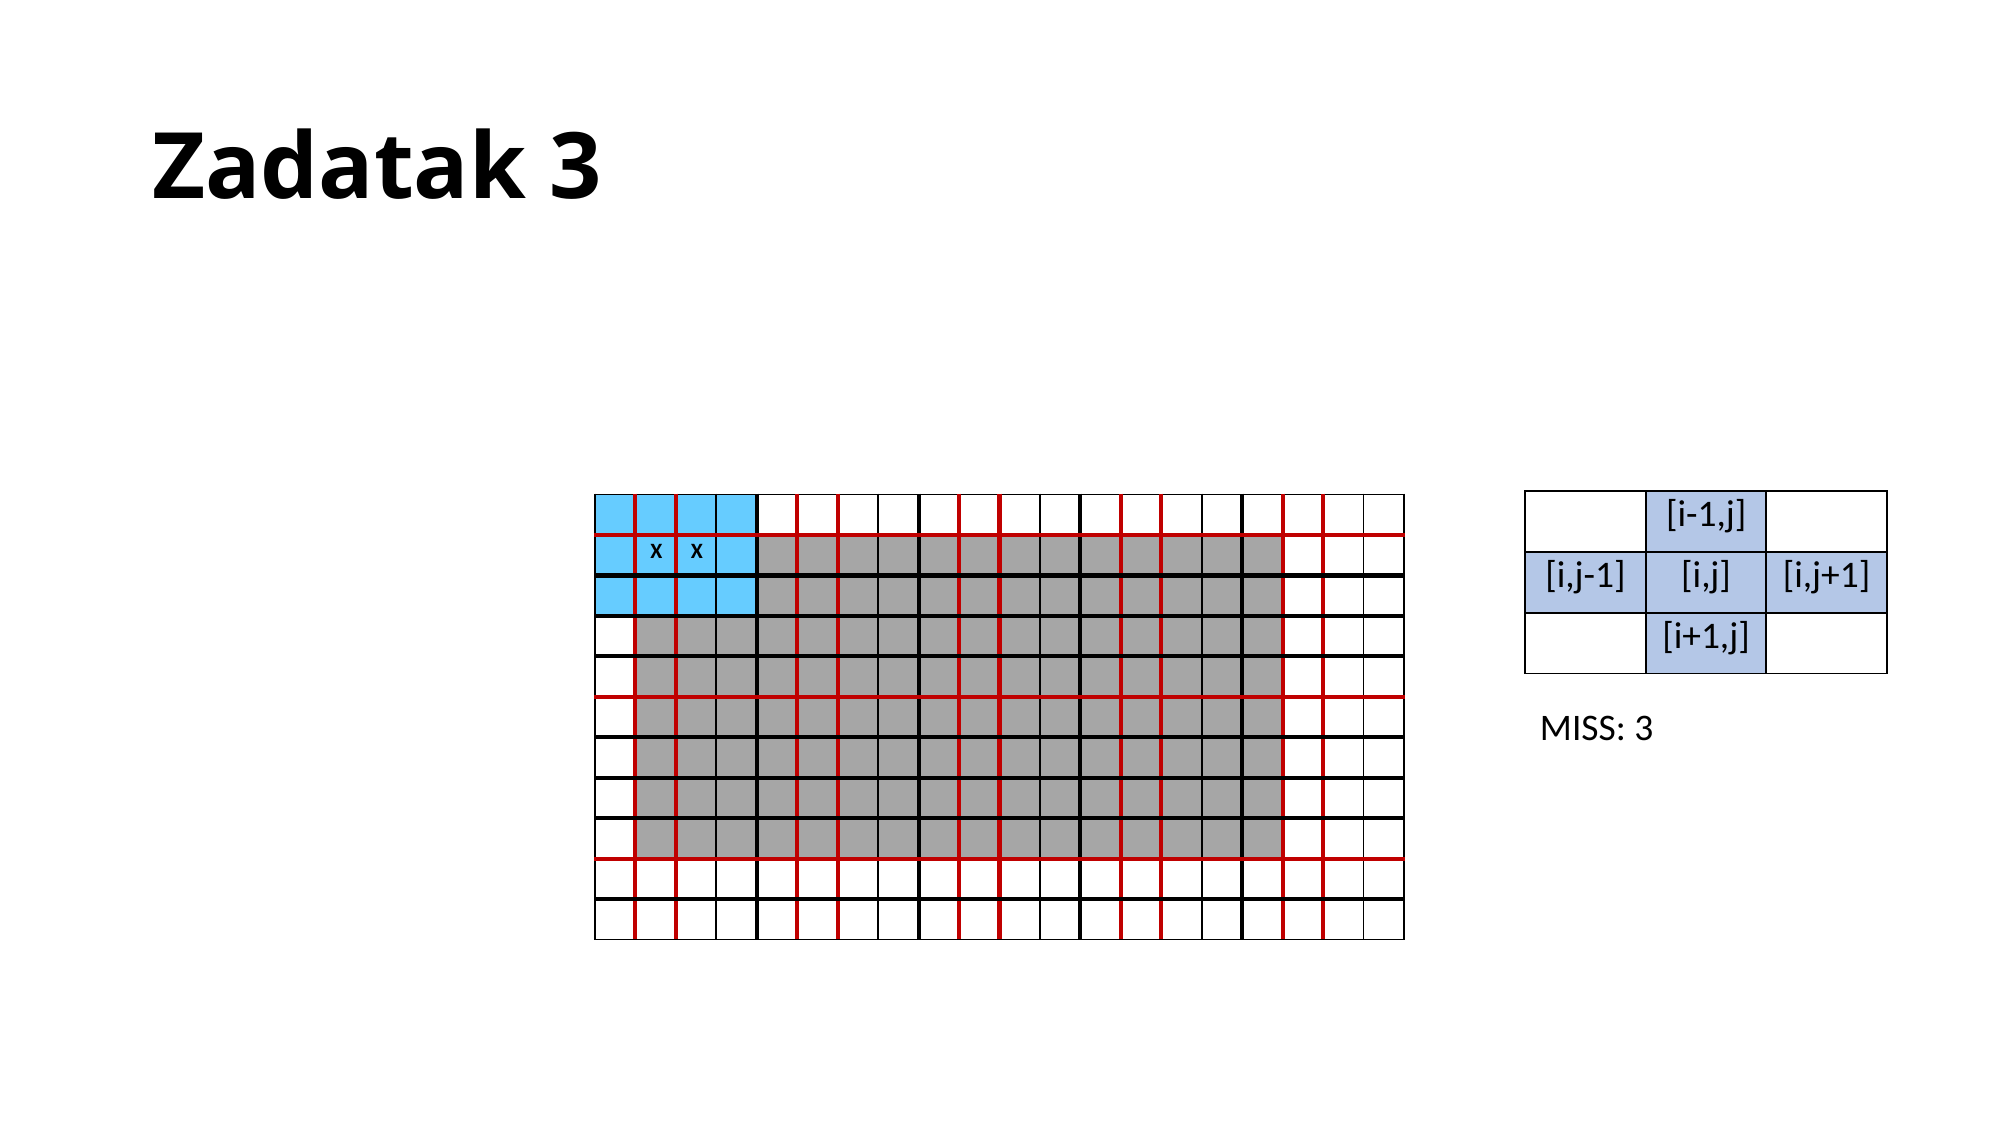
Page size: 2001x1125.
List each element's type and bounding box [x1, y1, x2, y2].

table_cell [1364, 618, 1403, 654]
table_cell [596, 820, 633, 857]
table_cell [921, 820, 957, 857]
table_cell [921, 699, 957, 735]
table_cell [717, 739, 755, 776]
table_cell [596, 658, 633, 695]
table_cell [678, 780, 715, 816]
table_cell [1082, 901, 1119, 939]
table_header [1041, 495, 1078, 533]
table_cell [921, 780, 957, 816]
table_header [840, 495, 877, 533]
table_cell [637, 618, 674, 654]
table_cell [1325, 618, 1363, 654]
table_cell [1123, 699, 1159, 735]
table_cell [1163, 699, 1201, 735]
table_cell [1364, 658, 1403, 695]
table_cell [1002, 901, 1039, 939]
table_header [799, 495, 836, 533]
table_cell [1203, 537, 1240, 573]
table_cell [1203, 578, 1240, 614]
table_cell [1244, 578, 1281, 614]
table_cell [759, 820, 795, 857]
table_cell [1123, 658, 1159, 695]
table_cell [759, 699, 795, 735]
table_cell [717, 780, 755, 816]
table_cell [961, 820, 997, 857]
table_cell [1082, 618, 1119, 654]
table_cell [1285, 578, 1321, 614]
table_cell [1325, 739, 1363, 776]
table_cell [1203, 699, 1240, 735]
table_cell [1123, 861, 1159, 897]
table_header [1244, 495, 1281, 533]
table_cell [1203, 861, 1240, 897]
table_cell [1163, 739, 1201, 776]
table_cell [879, 820, 917, 857]
table_cell [759, 739, 795, 776]
table_cell [1082, 861, 1119, 897]
table_cell [637, 820, 674, 857]
table_cell [759, 537, 795, 573]
table_cell [921, 739, 957, 776]
table_cell [717, 861, 755, 897]
table_header [1526, 492, 1645, 551]
table_cell [1082, 658, 1119, 695]
table_cell [961, 739, 997, 776]
table_cell [1041, 578, 1078, 614]
table_cell [678, 537, 715, 573]
table_cell [717, 901, 755, 939]
table_cell [1285, 780, 1321, 816]
table_cell [1041, 537, 1078, 573]
table_cell [1285, 537, 1321, 573]
table_cell [1325, 578, 1363, 614]
table_cell [879, 537, 917, 573]
table_header [1767, 492, 1886, 551]
table_cell [1041, 861, 1078, 897]
table_cell [840, 820, 877, 857]
table_cell [1002, 578, 1039, 614]
text_box [1525, 695, 1887, 755]
table_cell [879, 861, 917, 897]
table_cell [717, 618, 755, 654]
table_cell [961, 658, 997, 695]
table_header [1123, 495, 1159, 533]
table_cell [1203, 618, 1240, 654]
table_cell [1041, 820, 1078, 857]
table_cell [1082, 820, 1119, 857]
table_cell [637, 537, 674, 573]
table_cell [840, 780, 877, 816]
table_cell [879, 739, 917, 776]
table_cell [799, 618, 836, 654]
table_cell [961, 578, 997, 614]
table_cell [717, 699, 755, 735]
table_cell [799, 578, 836, 614]
table_cell [1203, 820, 1240, 857]
table_cell [717, 537, 755, 573]
table_cell [1163, 658, 1201, 695]
table_cell [879, 658, 917, 695]
table_cell [1244, 658, 1281, 695]
table_cell [1082, 537, 1119, 573]
table_cell [1244, 739, 1281, 776]
table_header [1364, 495, 1403, 533]
table_header [1647, 492, 1765, 551]
table_cell [921, 578, 957, 614]
table_cell [961, 780, 997, 816]
table_cell [678, 901, 715, 939]
table_header [717, 495, 755, 533]
table_cell [1163, 861, 1201, 897]
table_cell [1364, 820, 1403, 857]
table_cell [759, 618, 795, 654]
table_cell [1041, 699, 1078, 735]
table_cell [1364, 861, 1403, 897]
table_cell [1002, 739, 1039, 776]
table_cell [1526, 553, 1645, 612]
table_cell [1325, 820, 1363, 857]
table_cell [678, 861, 715, 897]
table_cell [596, 699, 633, 735]
table_header [1285, 495, 1321, 533]
table_cell [1364, 699, 1403, 735]
table_cell [759, 780, 795, 816]
table_cell [1647, 553, 1765, 612]
table_cell [1244, 699, 1281, 735]
table_cell [840, 739, 877, 776]
table_cell [799, 820, 836, 857]
table_cell [637, 901, 674, 939]
table_cell [921, 658, 957, 695]
table_cell [1285, 861, 1321, 897]
table_cell [1325, 780, 1363, 816]
table_cell [1163, 537, 1201, 573]
table_cell [1244, 861, 1281, 897]
table_header [678, 495, 715, 533]
table_cell [1002, 699, 1039, 735]
table_cell [1767, 614, 1886, 673]
table_cell [596, 537, 633, 573]
table_cell [799, 780, 836, 816]
table_cell [759, 658, 795, 695]
table_cell [799, 658, 836, 695]
table_cell [840, 658, 877, 695]
table_cell [596, 780, 633, 816]
table_cell [637, 658, 674, 695]
table_cell [840, 901, 877, 939]
table_header [921, 495, 957, 533]
table_cell [637, 699, 674, 735]
table_cell [1002, 820, 1039, 857]
table_cell [717, 578, 755, 614]
table_header [1163, 495, 1201, 533]
table_cell [1123, 780, 1159, 816]
table_cell [1285, 618, 1321, 654]
table_cell [961, 699, 997, 735]
table_cell [1082, 780, 1119, 816]
table_cell [1123, 901, 1159, 939]
table_cell [799, 739, 836, 776]
table_cell [1041, 901, 1078, 939]
table_cell [1325, 658, 1363, 695]
table_cell [1203, 780, 1240, 816]
table_cell [921, 537, 957, 573]
table_cell [678, 658, 715, 695]
table_cell [1203, 901, 1240, 939]
table_cell [596, 861, 633, 897]
table_header [759, 495, 795, 533]
table_cell [840, 537, 877, 573]
table_cell [879, 780, 917, 816]
table_cell [1203, 658, 1240, 695]
table_cell [678, 699, 715, 735]
table_cell [921, 618, 957, 654]
table_cell [961, 901, 997, 939]
table_cell [799, 537, 836, 573]
table_cell [678, 820, 715, 857]
table_cell [1285, 820, 1321, 857]
table_cell [840, 699, 877, 735]
table_cell [596, 901, 633, 939]
table_cell [717, 658, 755, 695]
table_cell [1325, 699, 1363, 735]
table_cell [1002, 780, 1039, 816]
table_cell [1082, 699, 1119, 735]
table_cell [879, 578, 917, 614]
table_cell [1123, 739, 1159, 776]
table_cell [1325, 861, 1363, 897]
table_cell [840, 861, 877, 897]
table_cell [840, 578, 877, 614]
table_cell [1002, 658, 1039, 695]
table_cell [1163, 901, 1201, 939]
table_header [1203, 495, 1240, 533]
table_cell [678, 739, 715, 776]
table_cell [1041, 739, 1078, 776]
table_cell [1285, 658, 1321, 695]
table_header [596, 495, 633, 533]
table_cell [799, 901, 836, 939]
table_cell [596, 739, 633, 776]
table_cell [1082, 578, 1119, 614]
table_cell [1123, 618, 1159, 654]
table_cell [596, 578, 633, 614]
title [137, 59, 1863, 278]
table_header [879, 495, 917, 533]
table_cell [678, 618, 715, 654]
table_cell [879, 901, 917, 939]
table_cell [1002, 618, 1039, 654]
table_cell [1244, 901, 1281, 939]
table_cell [1285, 901, 1321, 939]
table_cell [637, 780, 674, 816]
table_cell [1244, 780, 1281, 816]
table_cell [1203, 739, 1240, 776]
table_cell [637, 739, 674, 776]
table_cell [1041, 780, 1078, 816]
table_header [1002, 495, 1039, 533]
table_cell [678, 578, 715, 614]
table_cell [1285, 699, 1321, 735]
table_cell [1364, 578, 1403, 614]
table_cell [1364, 780, 1403, 816]
table_cell [637, 861, 674, 897]
table_cell [1123, 820, 1159, 857]
table_cell [1325, 537, 1363, 573]
table_cell [759, 901, 795, 939]
table_cell [1364, 901, 1403, 939]
table_cell [840, 618, 877, 654]
table_cell [1002, 861, 1039, 897]
table_cell [1647, 614, 1765, 673]
table_cell [1123, 578, 1159, 614]
table_cell [799, 699, 836, 735]
table_cell [1123, 537, 1159, 573]
table_header [961, 495, 997, 533]
table_cell [921, 861, 957, 897]
table_cell [1082, 739, 1119, 776]
table_header [1082, 495, 1119, 533]
table_cell [921, 901, 957, 939]
table_cell [1767, 553, 1886, 612]
table_cell [1163, 618, 1201, 654]
table_cell [799, 861, 836, 897]
table_cell [717, 820, 755, 857]
table_cell [1364, 537, 1403, 573]
table_cell [1244, 537, 1281, 573]
table_cell [759, 861, 795, 897]
table_cell [1041, 618, 1078, 654]
table_cell [1163, 820, 1201, 857]
table_header [1325, 495, 1363, 533]
table_cell [961, 861, 997, 897]
table_cell [1325, 901, 1363, 939]
table_cell [1244, 618, 1281, 654]
table_cell [1285, 739, 1321, 776]
table_cell [759, 578, 795, 614]
table_cell [1526, 614, 1645, 673]
table_cell [1041, 658, 1078, 695]
table_cell [1163, 780, 1201, 816]
table_cell [961, 618, 997, 654]
table_cell [637, 578, 674, 614]
table_cell [1163, 578, 1201, 614]
table_cell [879, 699, 917, 735]
table_cell [1364, 739, 1403, 776]
table_cell [1244, 820, 1281, 857]
table_header [637, 495, 674, 533]
table_cell [1002, 537, 1039, 573]
table_cell [596, 618, 633, 654]
table_cell [961, 537, 997, 573]
table_cell [879, 618, 917, 654]
